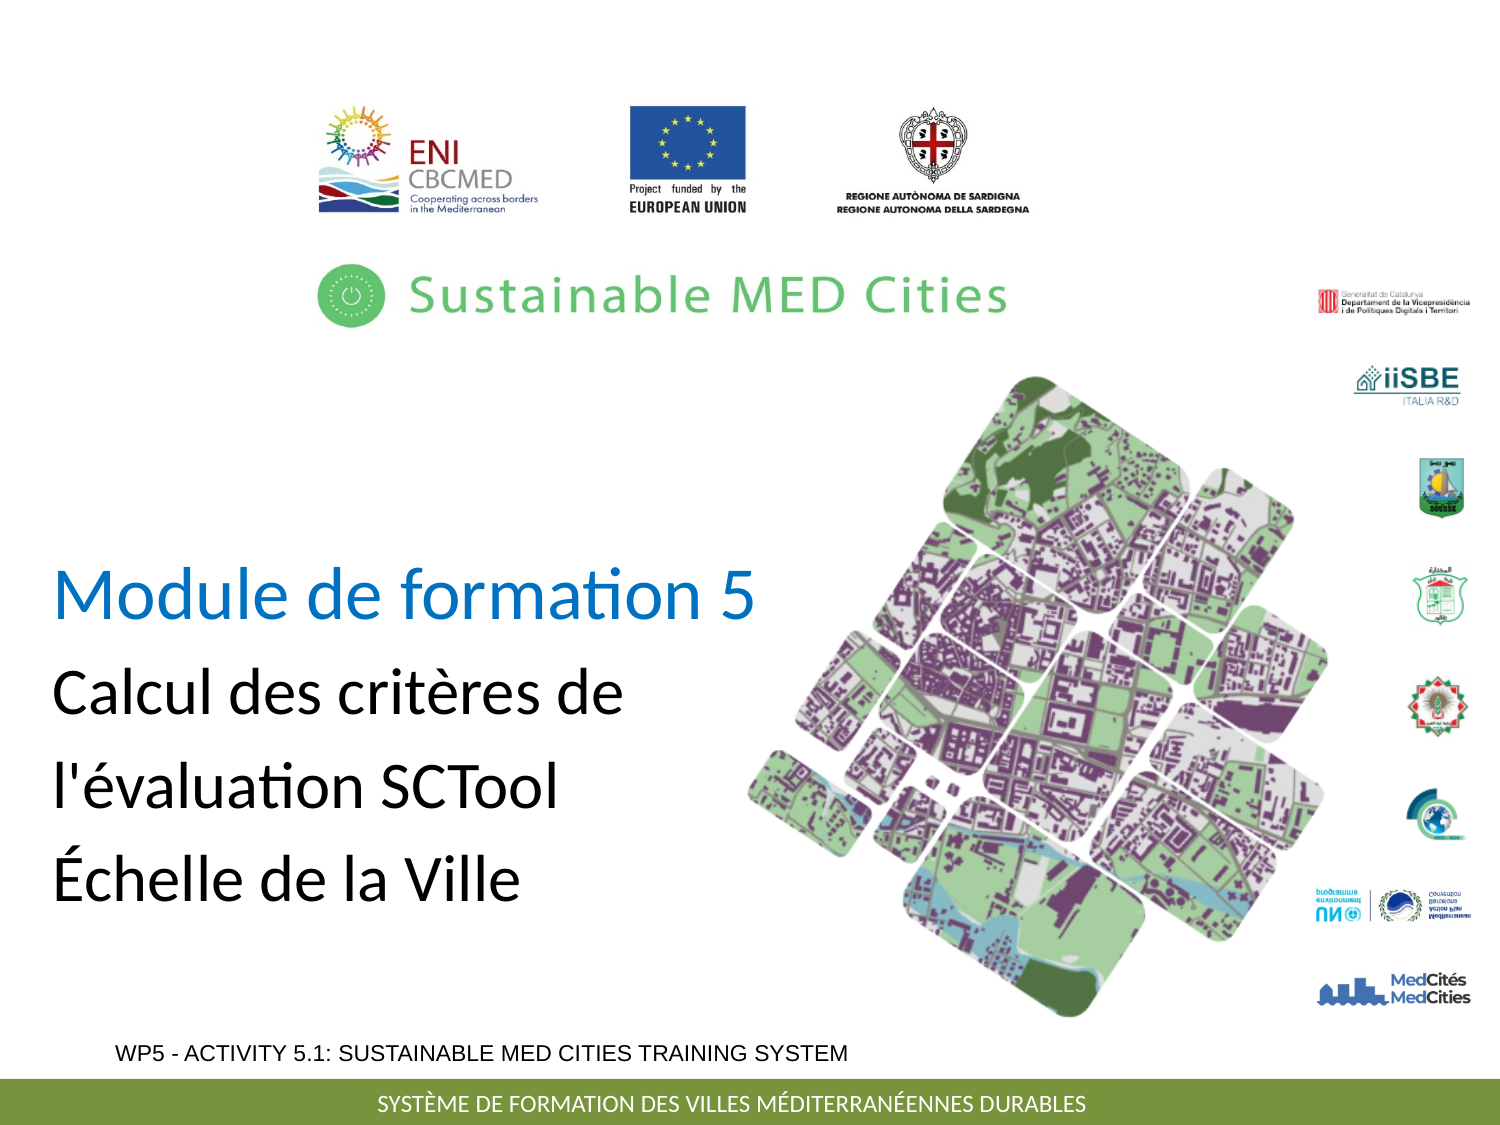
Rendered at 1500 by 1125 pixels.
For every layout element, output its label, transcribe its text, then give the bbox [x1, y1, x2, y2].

picture [1414, 455, 1474, 523]
subtitle Module de formation 5 Calcul des critères de l'évaluation SCTool Échelle de la Ville [37, 537, 827, 951]
picture [284, 84, 1486, 1078]
picture [1313, 279, 1474, 321]
picture [1346, 363, 1474, 411]
text_box SYSTÈME DE FORMATION DES VILLES MÉDITERRANÉENNES DURABLES [362, 1079, 1114, 1125]
picture [1313, 970, 1474, 1008]
picture [1313, 885, 1474, 924]
picture [1396, 786, 1474, 847]
